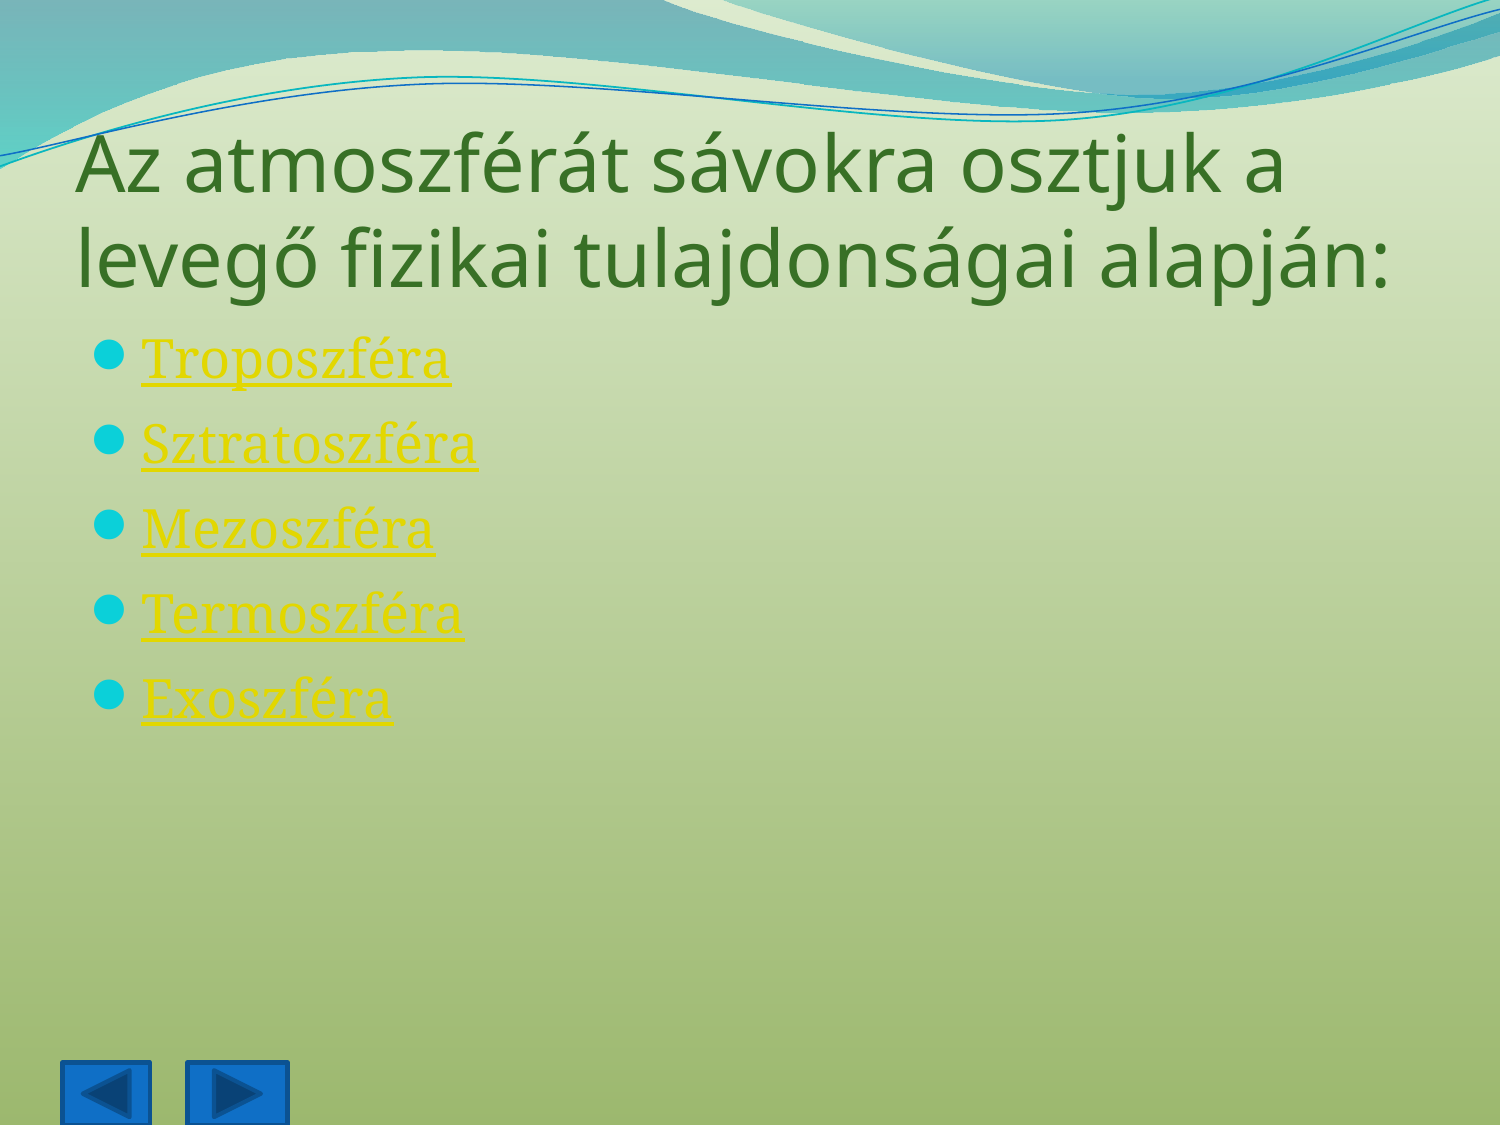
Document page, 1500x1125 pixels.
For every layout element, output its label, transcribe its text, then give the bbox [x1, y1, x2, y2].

list Troposzféra Sztratoszféra Mezoszféra Termoszféra Exoszféra [75, 317, 1425, 1038]
text_box [185, 1060, 290, 1125]
text_box [60, 1060, 152, 1125]
title Az atmoszférát sávokra osztjuk a levegő fizikai tulajdonságai alapján: [75, 75, 1425, 303]
